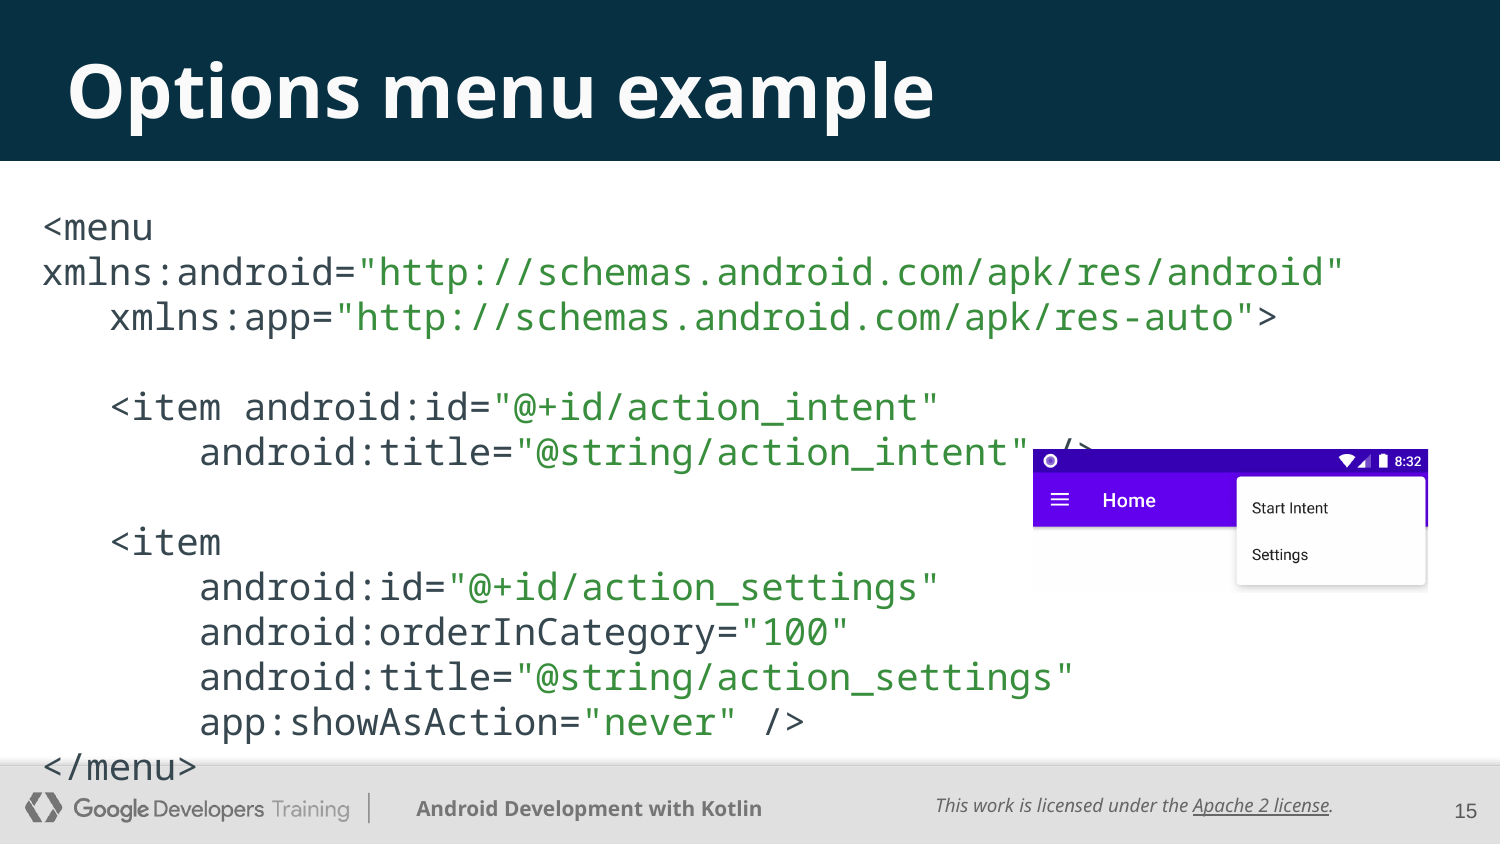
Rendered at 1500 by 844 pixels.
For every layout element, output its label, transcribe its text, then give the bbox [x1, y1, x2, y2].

list <menu xmlns:android="http://schemas.android.com/apk/res/android" xmlns:app="http://schemas.android.com/apk/res-auto"> <item android:id="@+id/action_intent" android:title="@string/action_intent" /> <item android:id="@+id/action_settings" android:orderInCategory="100" android:title="@string/action_settings" app:showAsAction="never" /> </menu> [26, 188, 1424, 751]
title Options menu example [51, 28, 1449, 122]
slide_number ‹#› [1402, 777, 1493, 842]
picture [0, 161, 1500, 844]
